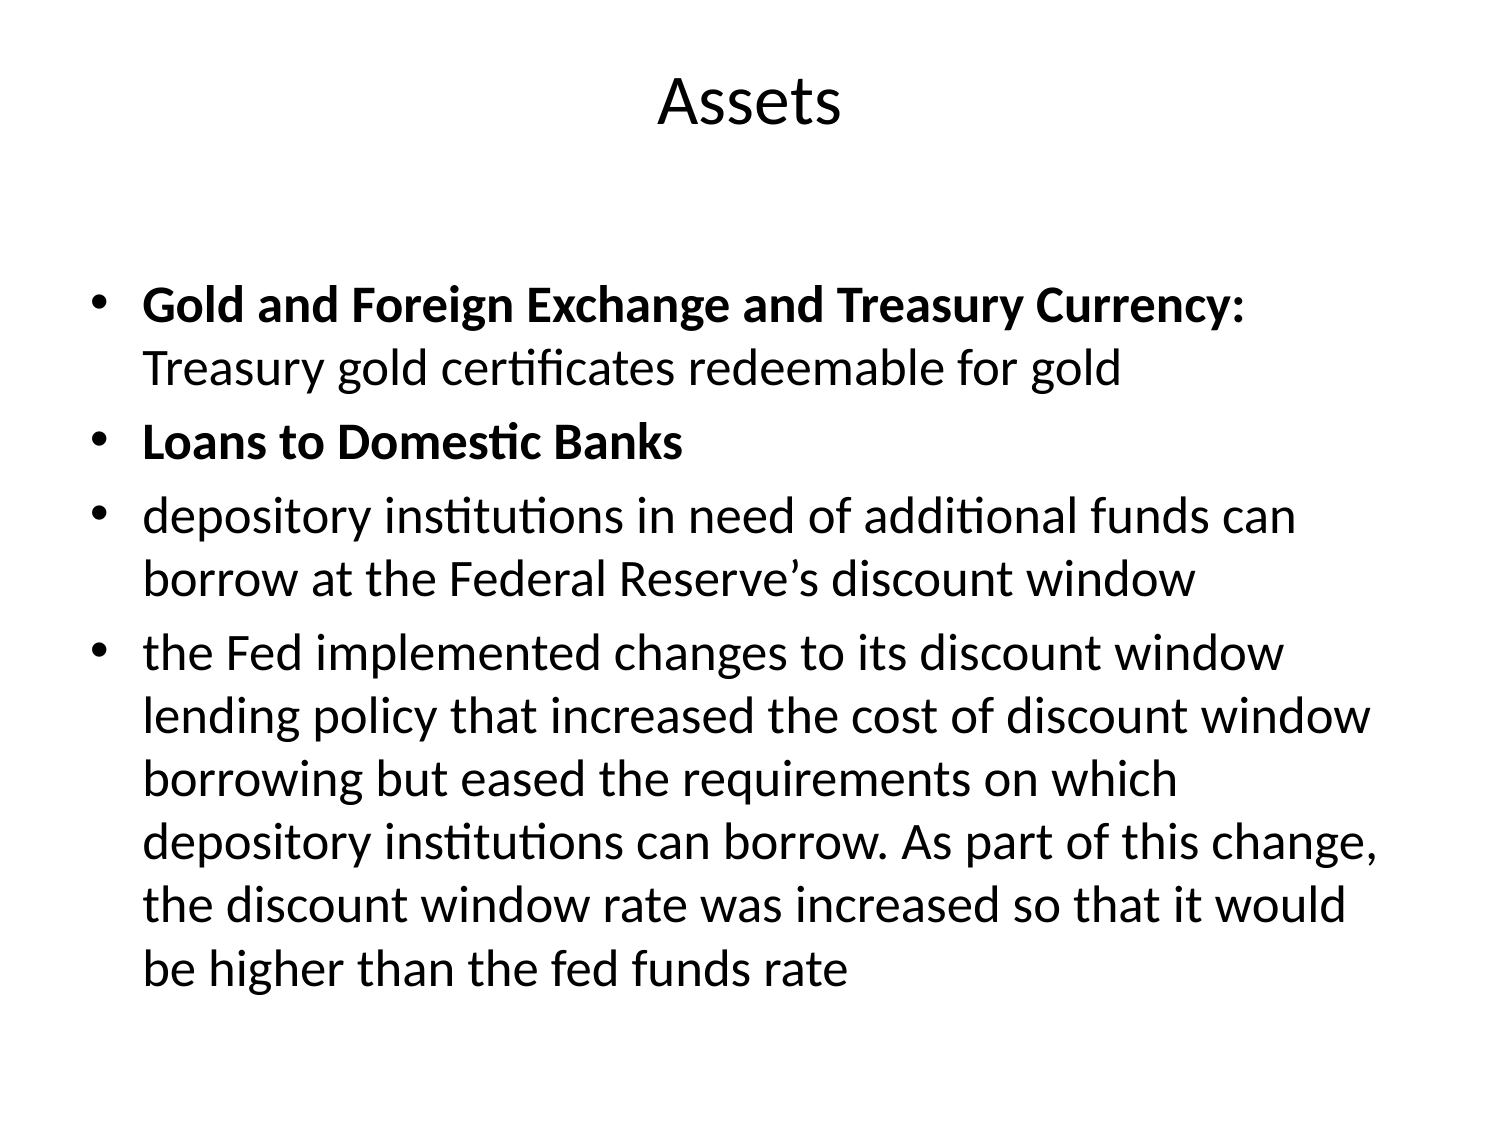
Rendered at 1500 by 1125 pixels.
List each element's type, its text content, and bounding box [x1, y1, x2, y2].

title Assets [75, 45, 1425, 233]
list Gold and Foreign Exchange and Treasury Currency: Treasury gold certificates redeemable for gold Loans to Domestic Banks depository institutions in need of additional funds can borrow at the Federal Reserve’s discount window the Fed implemented changes to its discount window lending policy that increased the cost of discount window borrowing but eased the requirements on which depository institutions can borrow. As part of this change, the discount window rate was increased so that it would be higher than the fed funds rate [75, 262, 1425, 1005]
